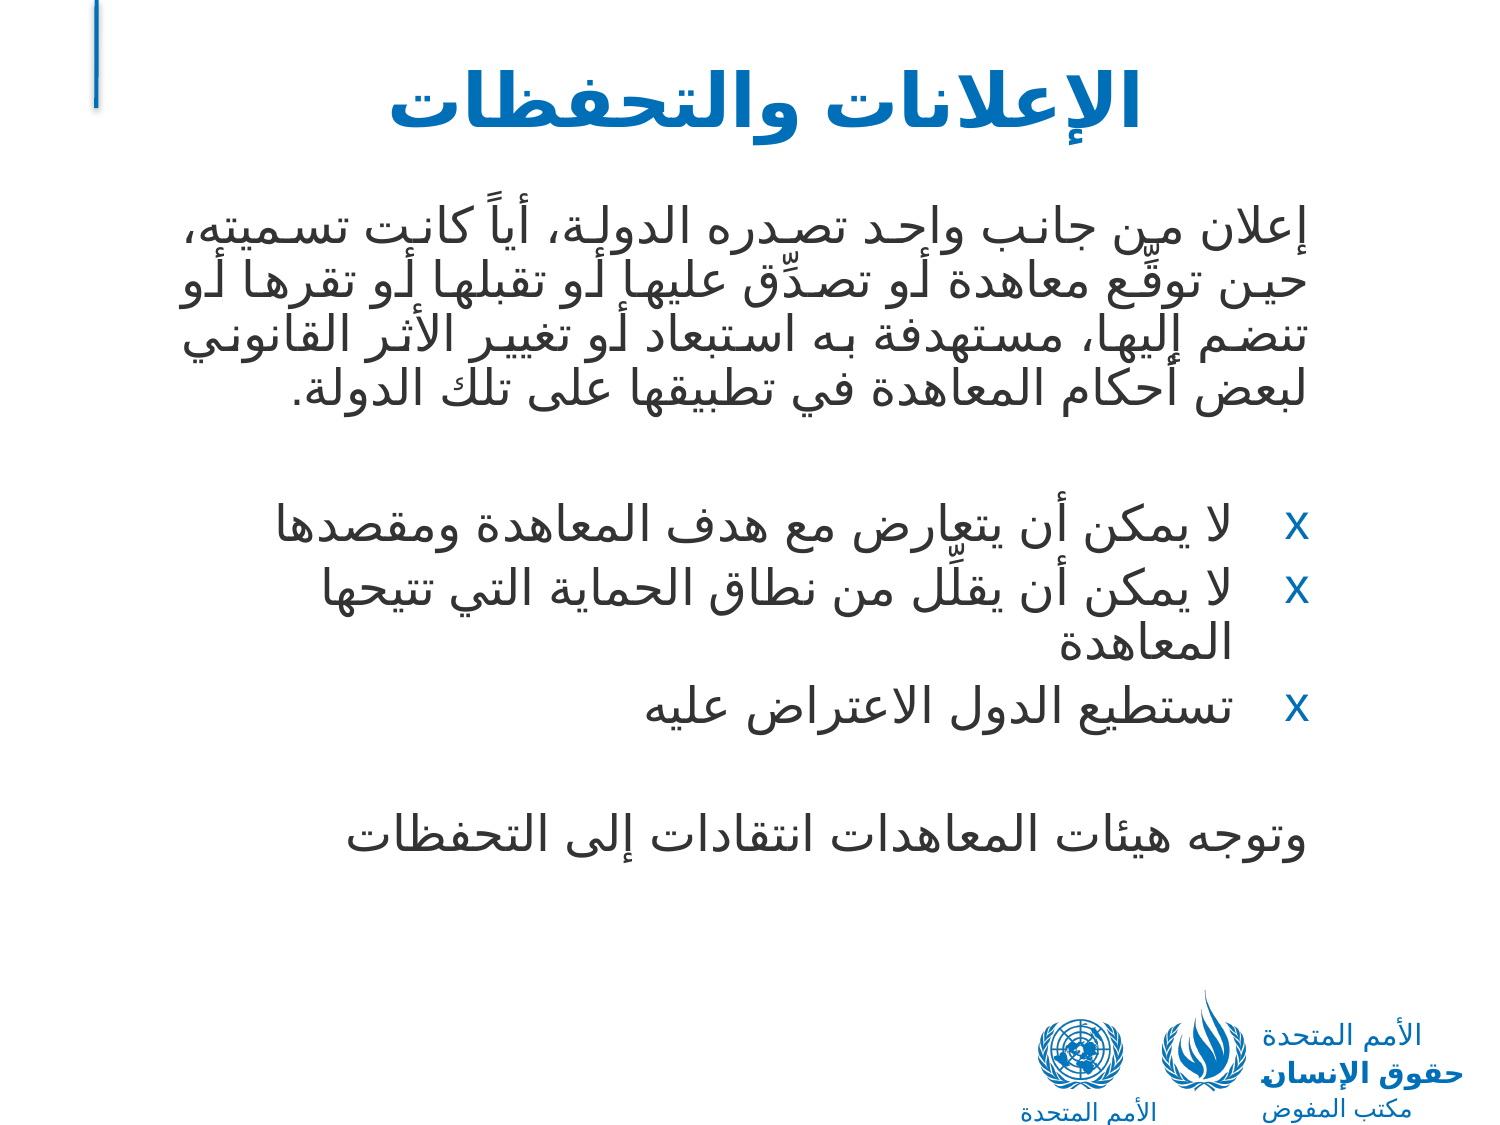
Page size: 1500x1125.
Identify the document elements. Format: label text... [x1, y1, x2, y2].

text_box الأمم المتحدة [982, 1089, 1195, 1125]
picture [1037, 990, 1457, 1107]
text_box الأمم المتحدة حقوق الإنسان مكتب المفوض السامي [1246, 1009, 1500, 1098]
text_box إعلان من جانب واحد تصدره الدولة، أياً كانت تسميته، حين توقِّع معاهدة أو تصدِّق عليها أو تقبلها أو تقرها أو تنضم إليها، مستهدفة به استبعاد أو تغيير الأثر القانوني لبعض أحكام المعاهدة في تطبيقها على تلك الدولة. لا يمكن أن يتعارض مع هدف المعاهدة ومقصدها لا يمكن أن يقلِّل من نطاق الحماية التي تتيحها المعاهدة تستطيع الدول الاعتراض عليه وتوجه هيئات المعاهدات انتقادات إلى التحفظات [166, 193, 1325, 981]
title الإعلانات والتحفظات [32, 45, 1500, 224]
